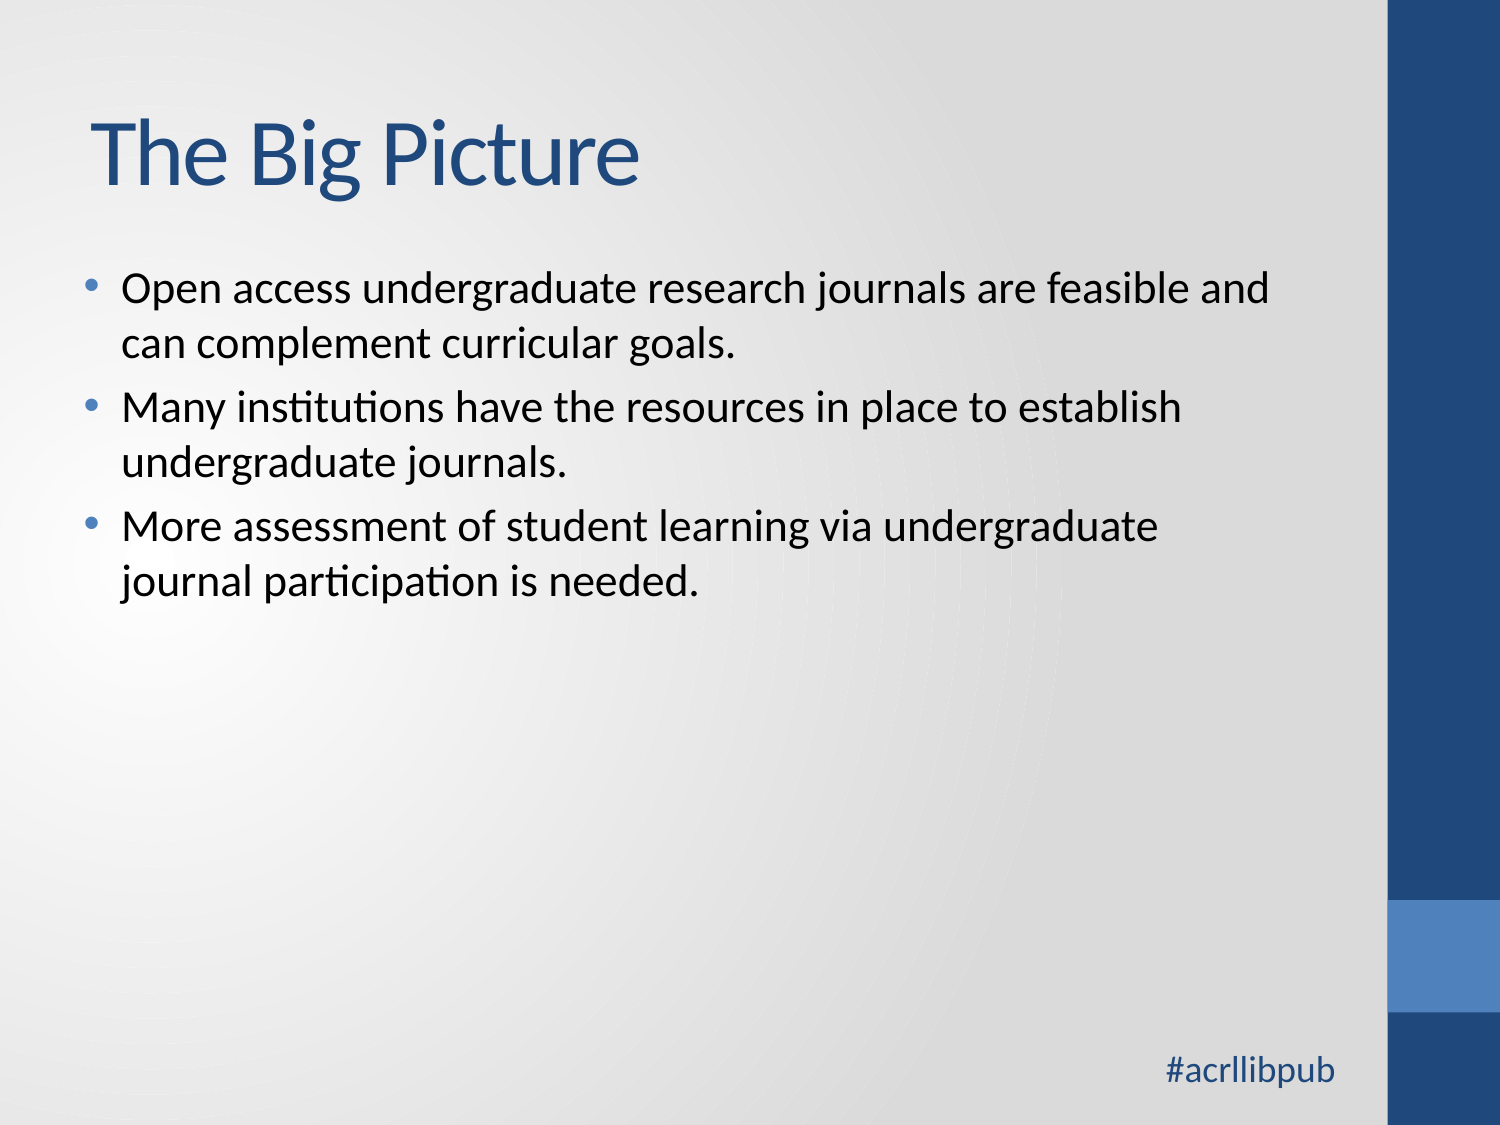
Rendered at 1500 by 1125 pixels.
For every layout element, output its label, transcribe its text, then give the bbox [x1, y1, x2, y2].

list Open access undergraduate research journals are feasible and can complement curricular goals. Many institutions have the resources in place to establish undergraduate journals. More assessment of student learning via undergraduate journal participation is needed. [50, 249, 1300, 1038]
title The Big Picture [75, 45, 1325, 250]
text_box #acrllibpub [1150, 1037, 1351, 1098]
